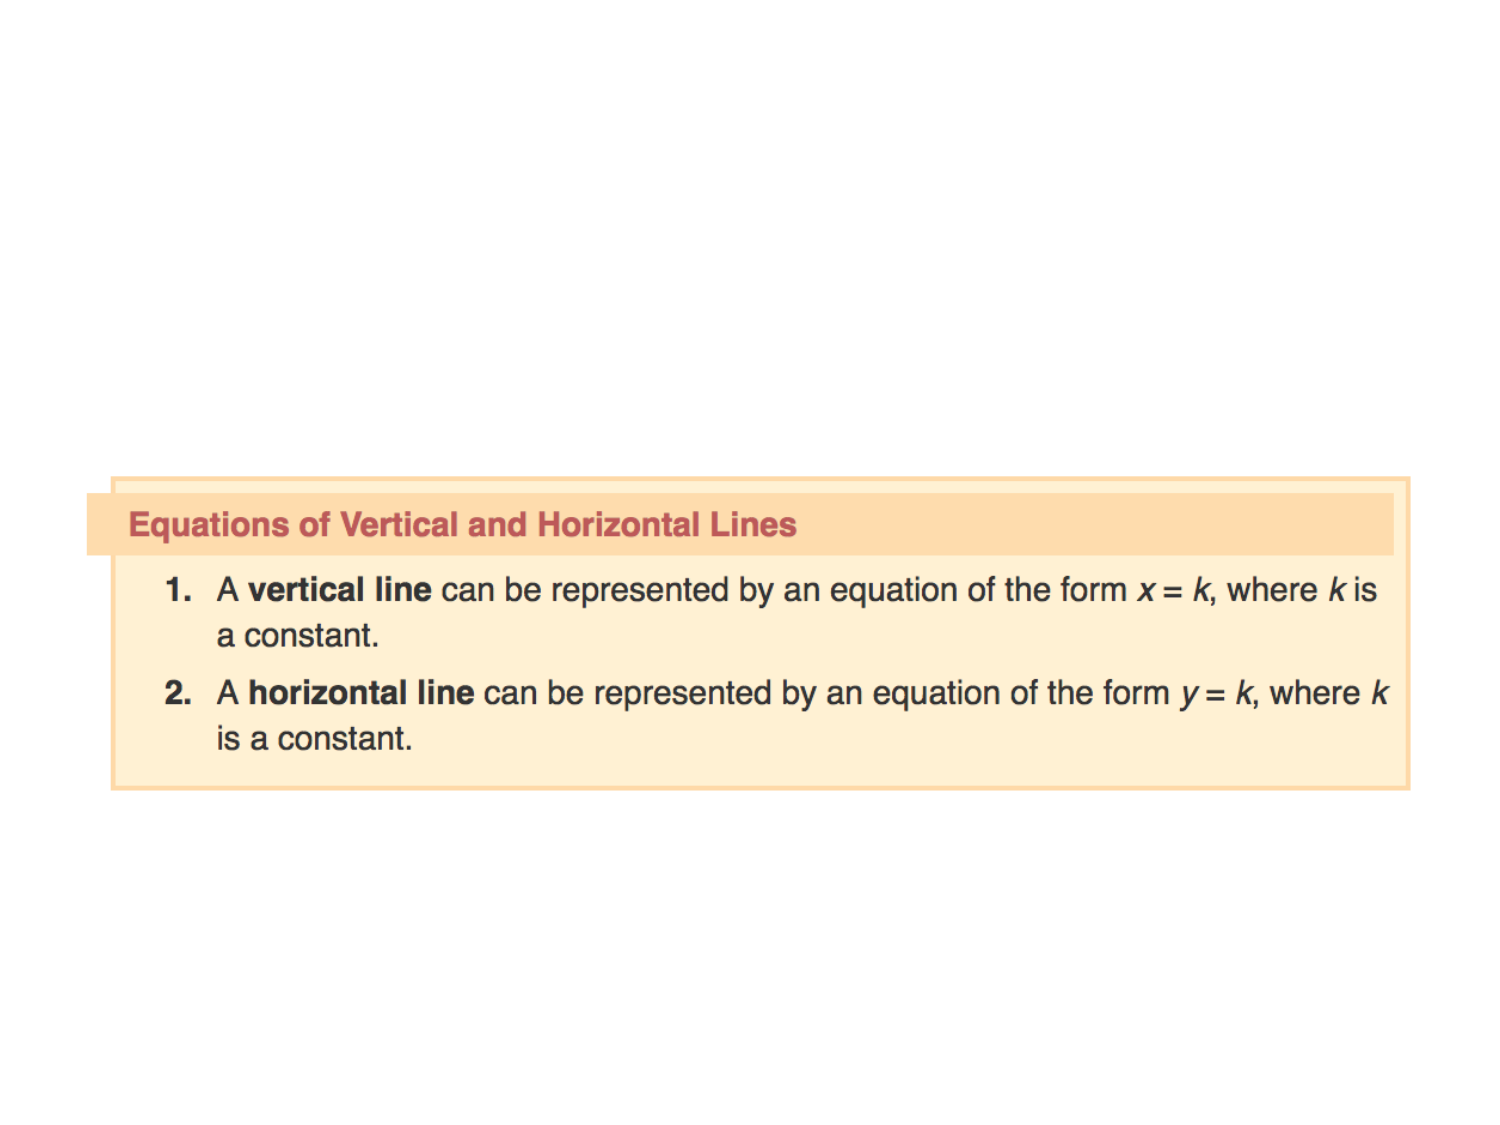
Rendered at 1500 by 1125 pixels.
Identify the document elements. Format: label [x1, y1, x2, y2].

list [74, 262, 1426, 1006]
